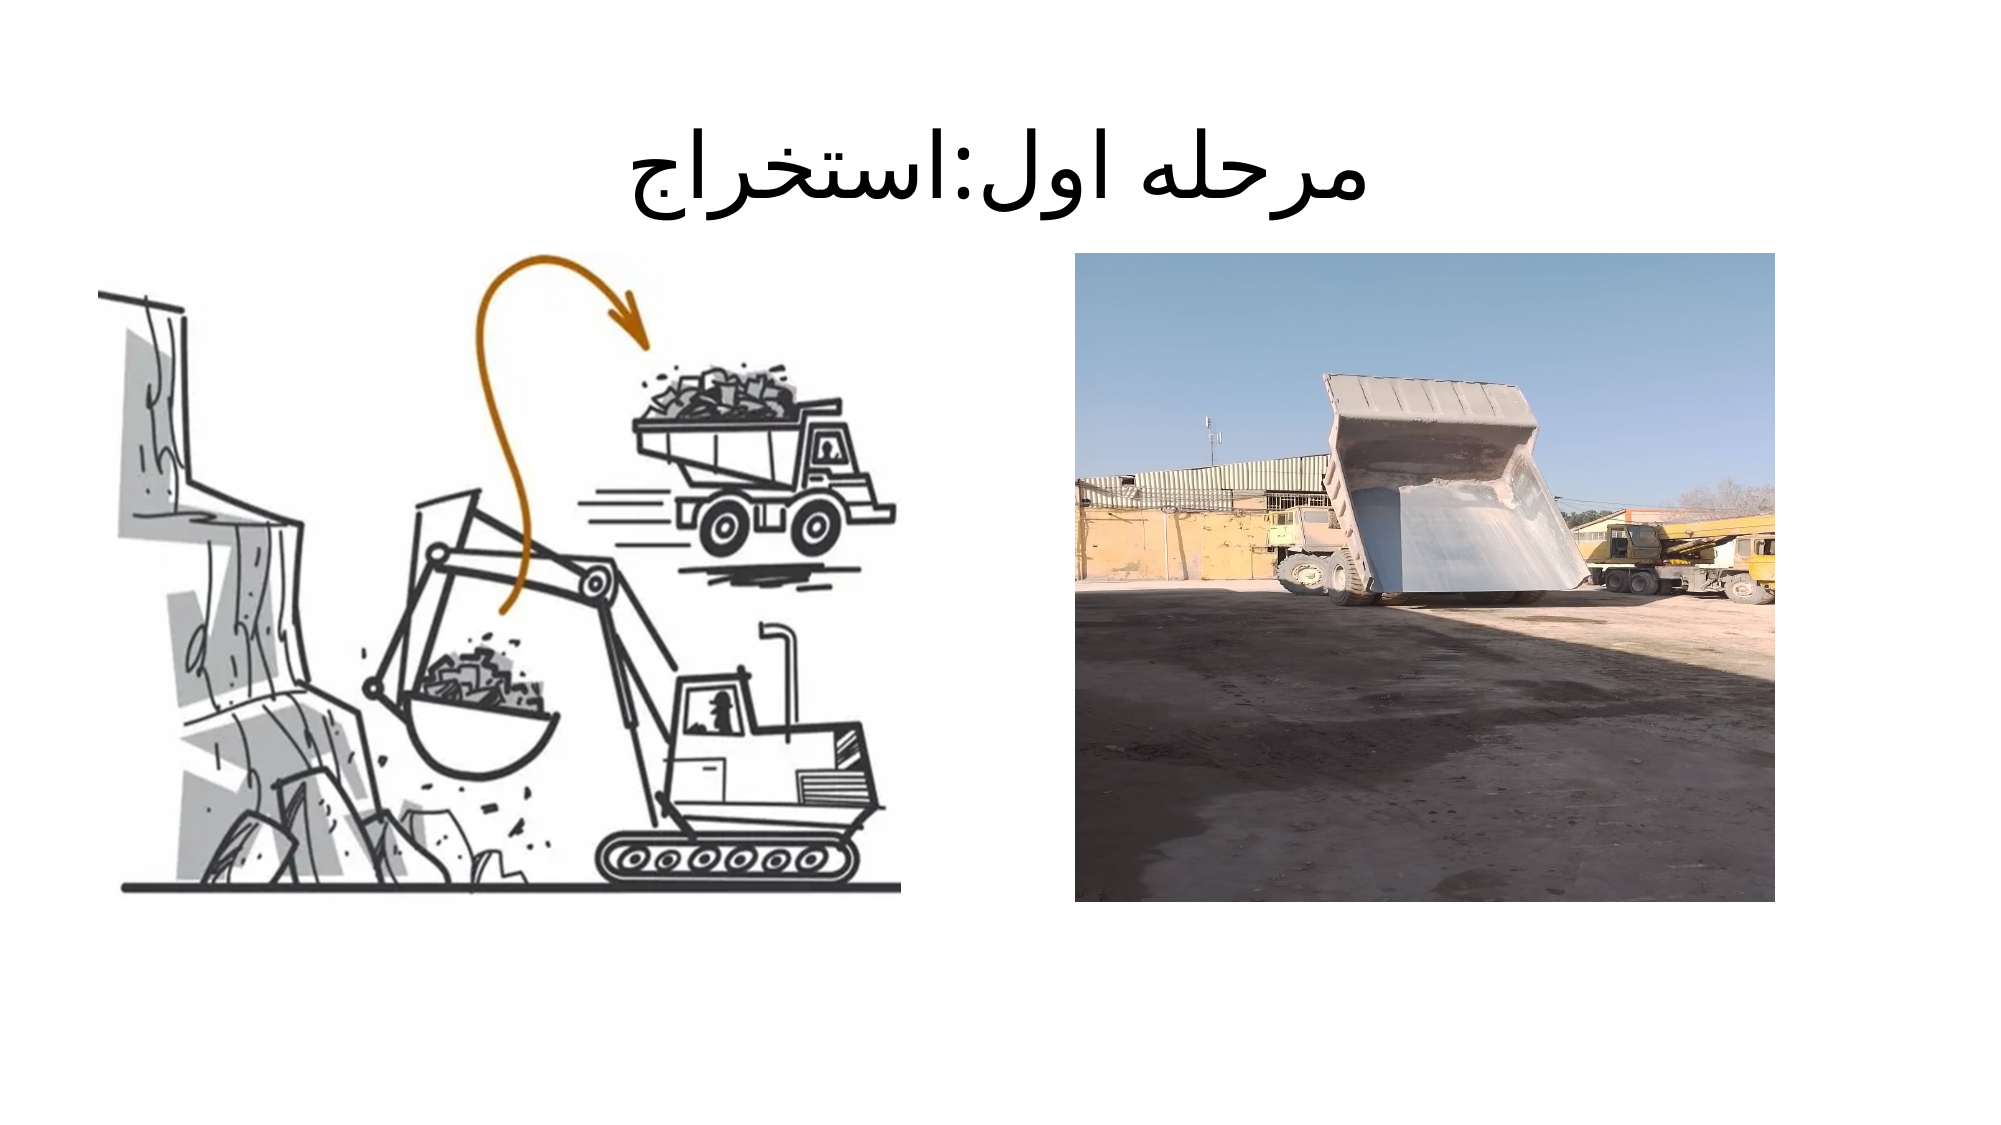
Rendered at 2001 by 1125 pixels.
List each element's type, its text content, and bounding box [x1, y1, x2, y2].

picture [98, 253, 901, 902]
picture [1075, 253, 1775, 902]
title مرحله اول:استخراج [137, 59, 1863, 278]
